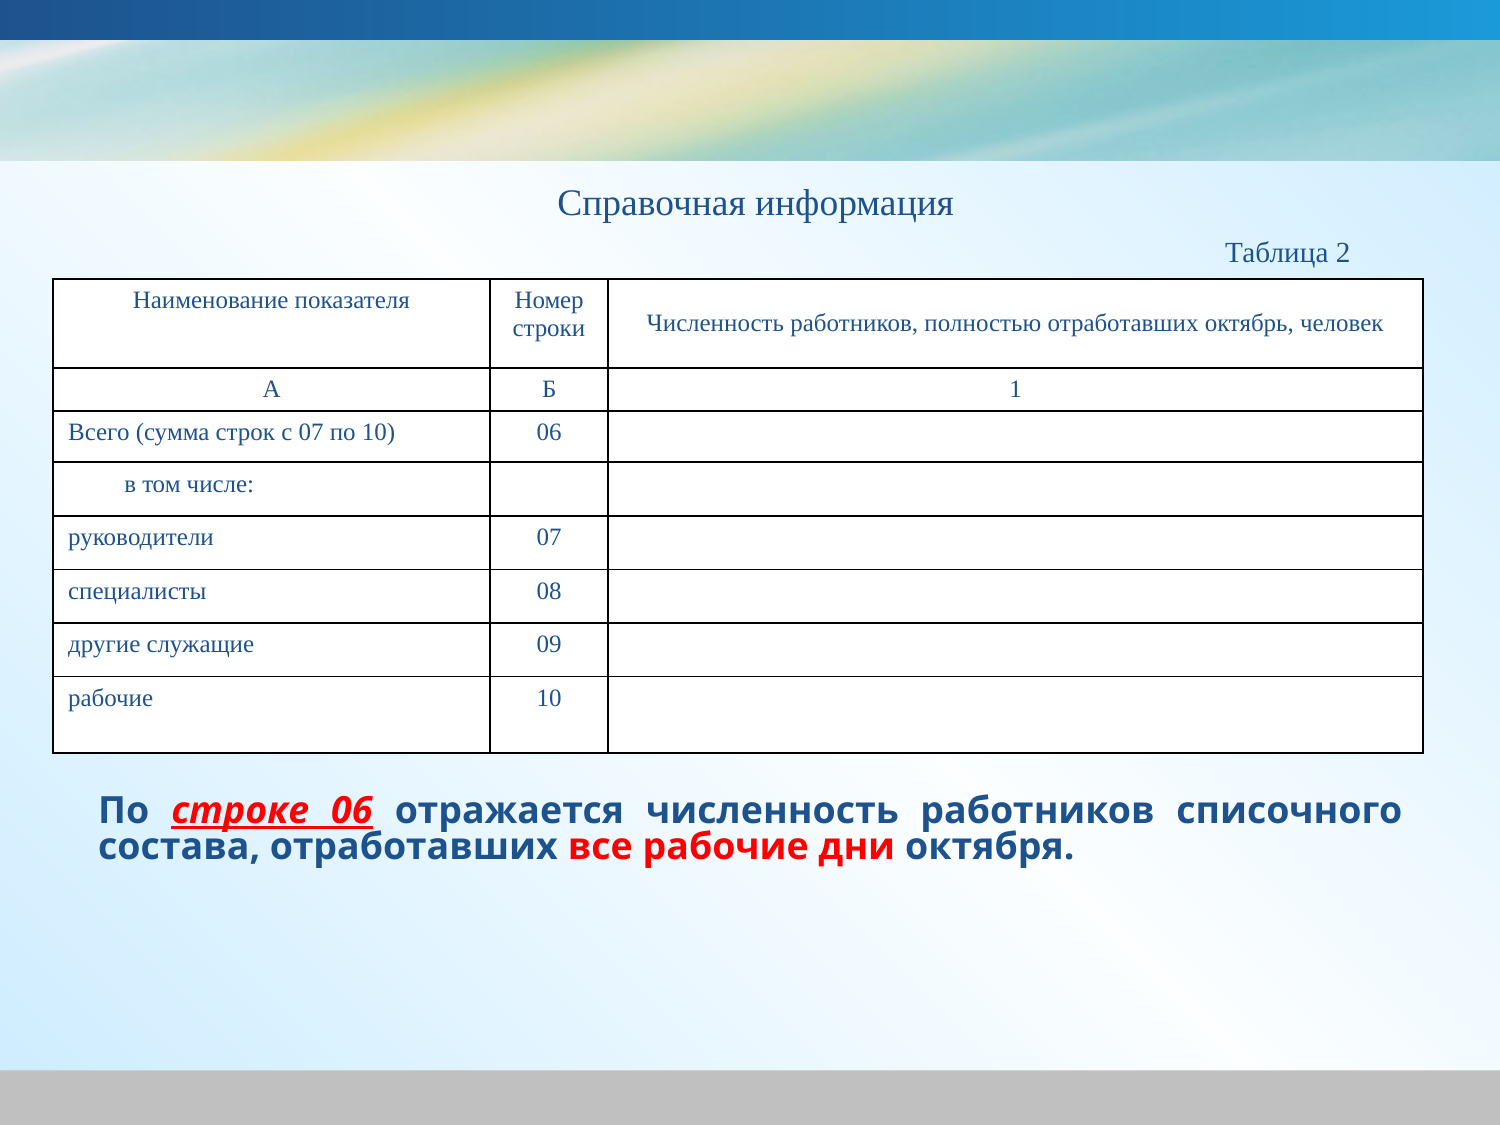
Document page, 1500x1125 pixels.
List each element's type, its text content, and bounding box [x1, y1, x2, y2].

list По строке 06 отражается численность работников списочного состава, отработавших все рабочие дни октября. [83, 786, 1418, 906]
table_cell 07 [491, 517, 607, 569]
table_cell [609, 570, 1422, 622]
table_cell 1 [609, 369, 1422, 410]
table_cell рабочие [54, 677, 489, 752]
table_cell Всего (сумма строк с 07 по 10) [54, 412, 489, 461]
text_box Справочная информация Таблица 2 [88, 170, 1424, 230]
table_cell в том числе: [54, 463, 489, 515]
table_cell специалисты [54, 570, 489, 622]
table_cell [609, 463, 1422, 515]
picture [0, 39, 1500, 161]
table_cell Б [491, 369, 607, 410]
table_cell руководители [54, 517, 489, 569]
table_cell 08 [491, 570, 607, 622]
table_cell [491, 463, 607, 515]
table_cell другие служащие [54, 624, 489, 676]
table_cell 10 [491, 677, 607, 752]
table_header Номер строки [491, 280, 607, 367]
table_cell [609, 624, 1422, 676]
table_cell 06 [491, 412, 607, 461]
table_cell 09 [491, 624, 607, 676]
table_header Численность работников, полностью отработавших октябрь, человек [609, 280, 1422, 367]
table_cell А [54, 369, 489, 410]
table_cell [609, 677, 1422, 752]
table_cell [609, 517, 1422, 569]
table_header Наименование показателя [54, 280, 489, 367]
table_cell [609, 412, 1422, 461]
